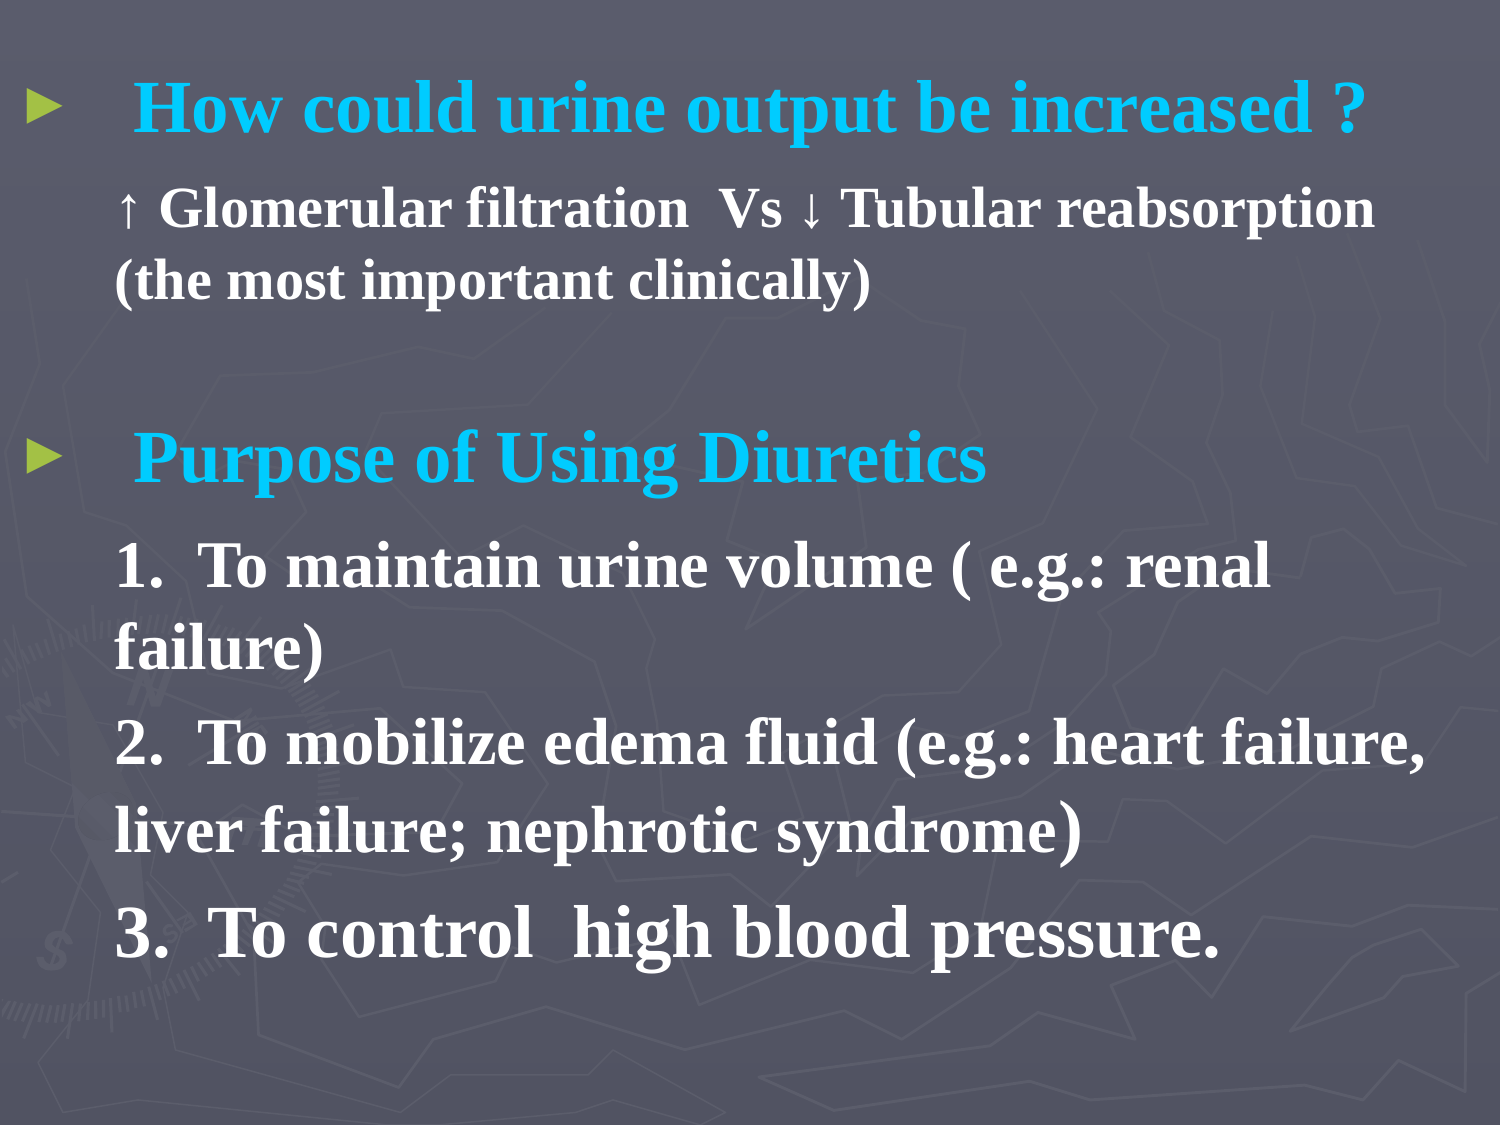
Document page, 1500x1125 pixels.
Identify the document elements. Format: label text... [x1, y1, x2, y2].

list How could urine output be increased ? ↑ Glomerular filtration Vs ↓ Tubular reabsorption (the most important clinically) Purpose of Using Diuretics 1. To maintain urine volume ( e.g.: renal failure) 2. To mobilize edema fluid (e.g.: heart failure, liver failure; nephrotic syndrome) 3. To control high blood pressure. [0, 49, 1500, 1125]
